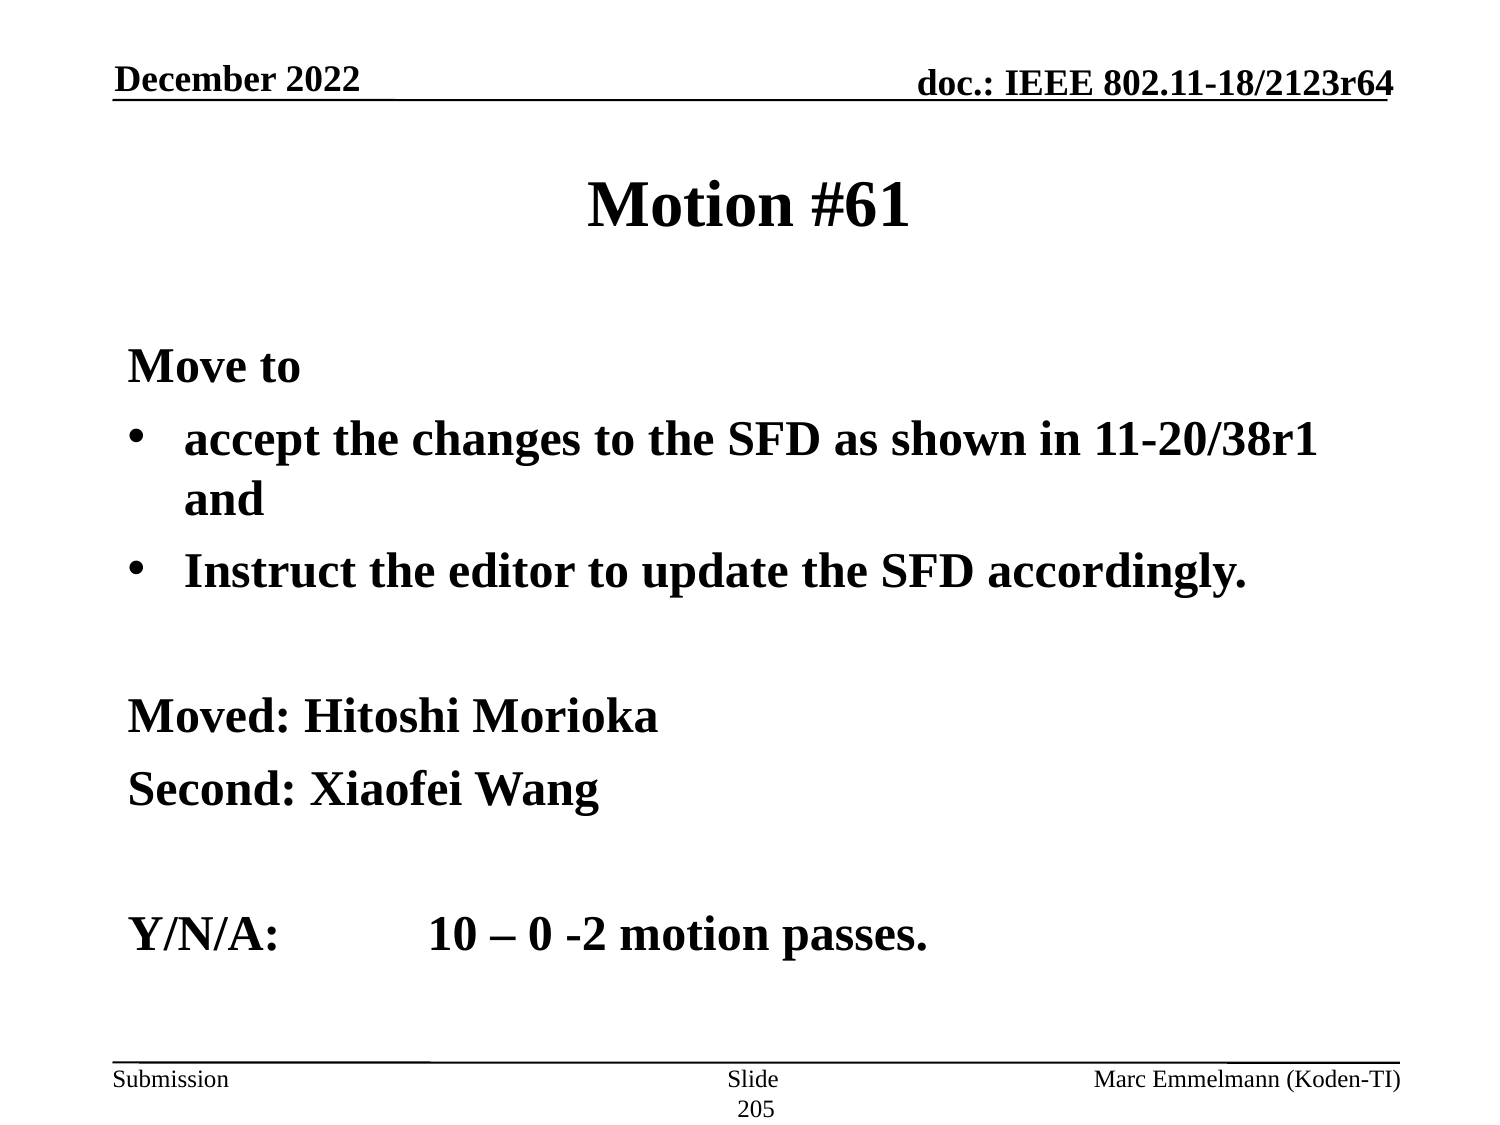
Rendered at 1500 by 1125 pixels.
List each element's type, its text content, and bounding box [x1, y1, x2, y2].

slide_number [114, 54, 423, 100]
title Motion #61 [112, 112, 1388, 288]
slide_number Slide 205 [712, 1061, 800, 1123]
list Move to accept the changes to the SFD as shown in 11-20/38r1 and Instruct the editor to update the SFD accordingly. Moved: Hitoshi Morioka Second: Xiaofei Wang Y/N/A: 10 – 0 -2 motion passes. [112, 324, 1388, 1000]
footer Marc Emmelmann (Koden-TI) [878, 1061, 1402, 1093]
